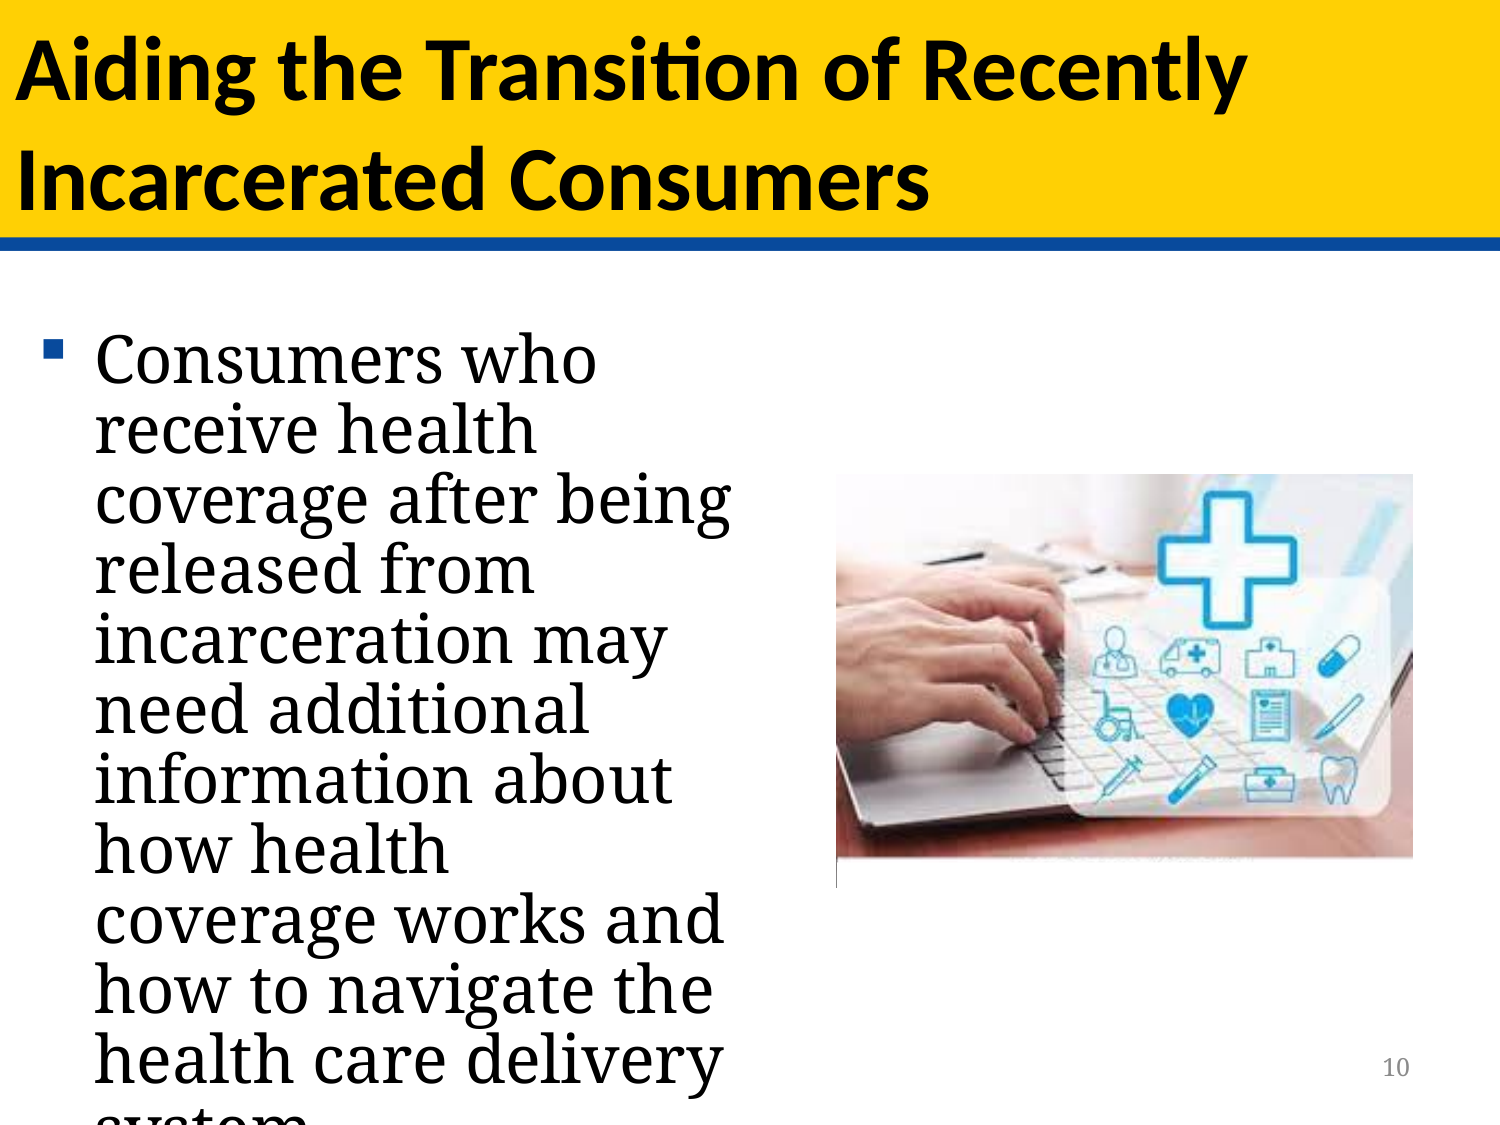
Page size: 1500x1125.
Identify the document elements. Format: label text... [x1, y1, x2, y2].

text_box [836, 474, 1438, 924]
slide_number 10 [1074, 1042, 1425, 1103]
text_box Consumers who receive health coverage after being released from incarceration may need additional information about how health coverage works and how to navigate the health care delivery system. [36, 308, 749, 1125]
title Aiding the Transition of Recently Incarcerated Consumers [0, 0, 1500, 238]
